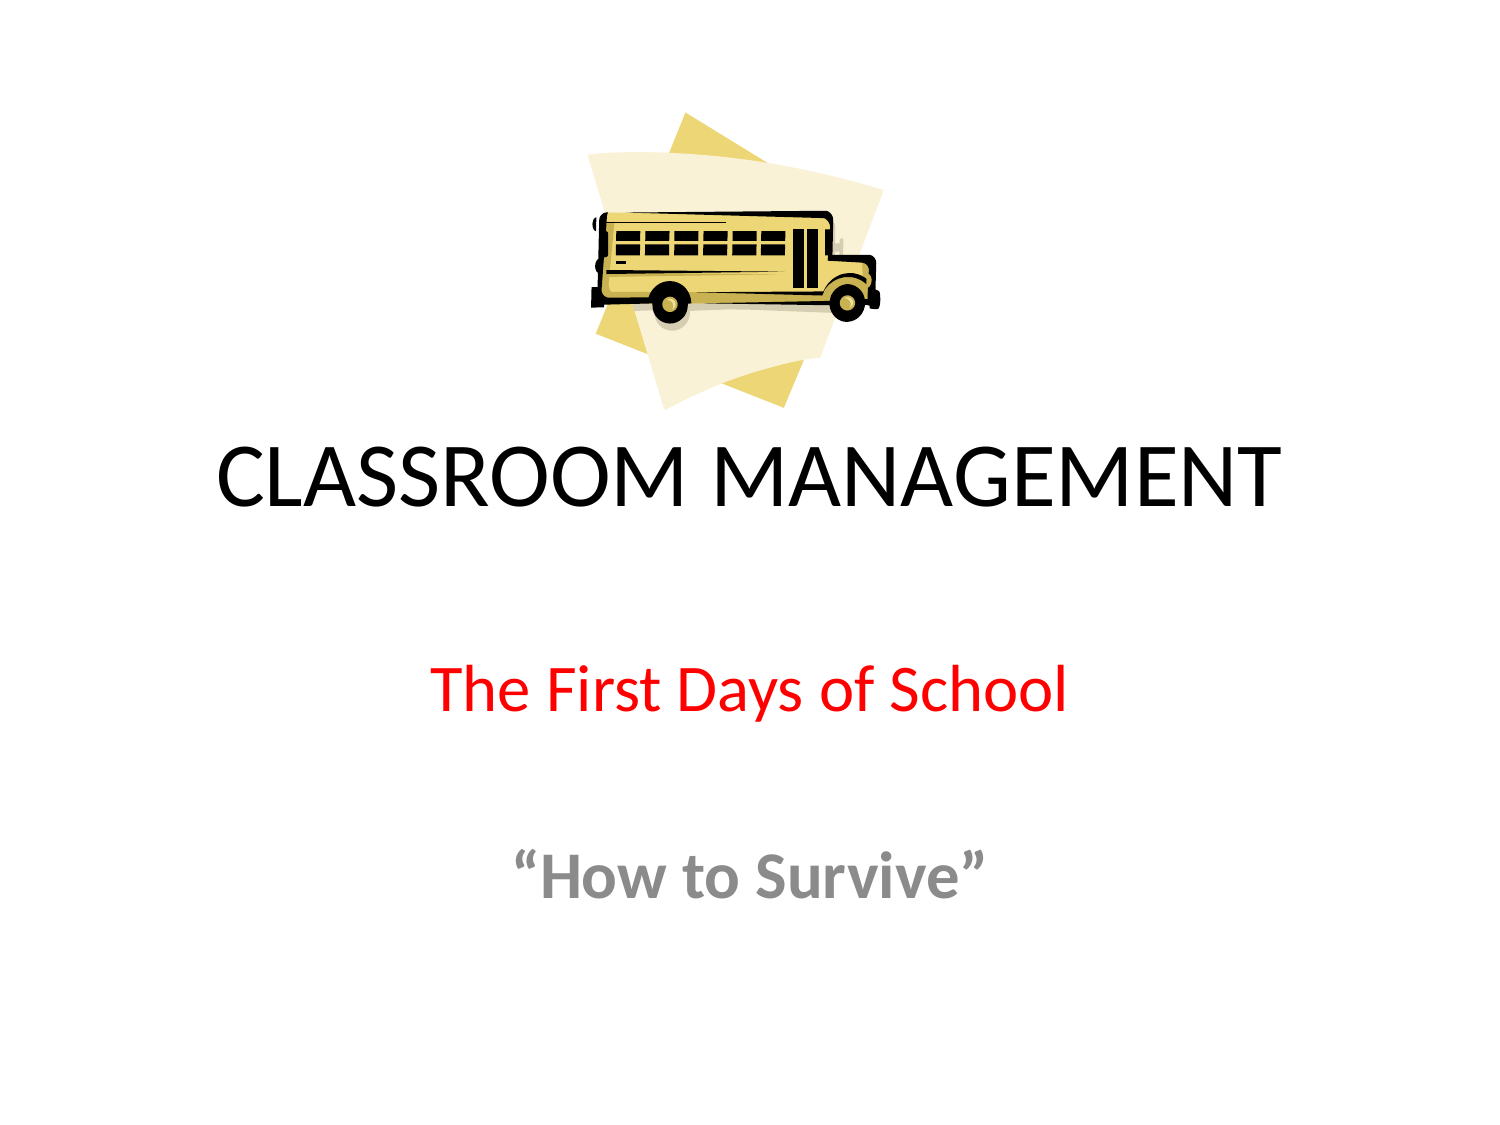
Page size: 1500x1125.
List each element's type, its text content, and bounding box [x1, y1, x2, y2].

subtitle The First Days of School “How to Survive” [225, 637, 1275, 925]
title CLASSROOM MANAGEMENT [112, 349, 1388, 591]
picture [587, 112, 884, 411]
